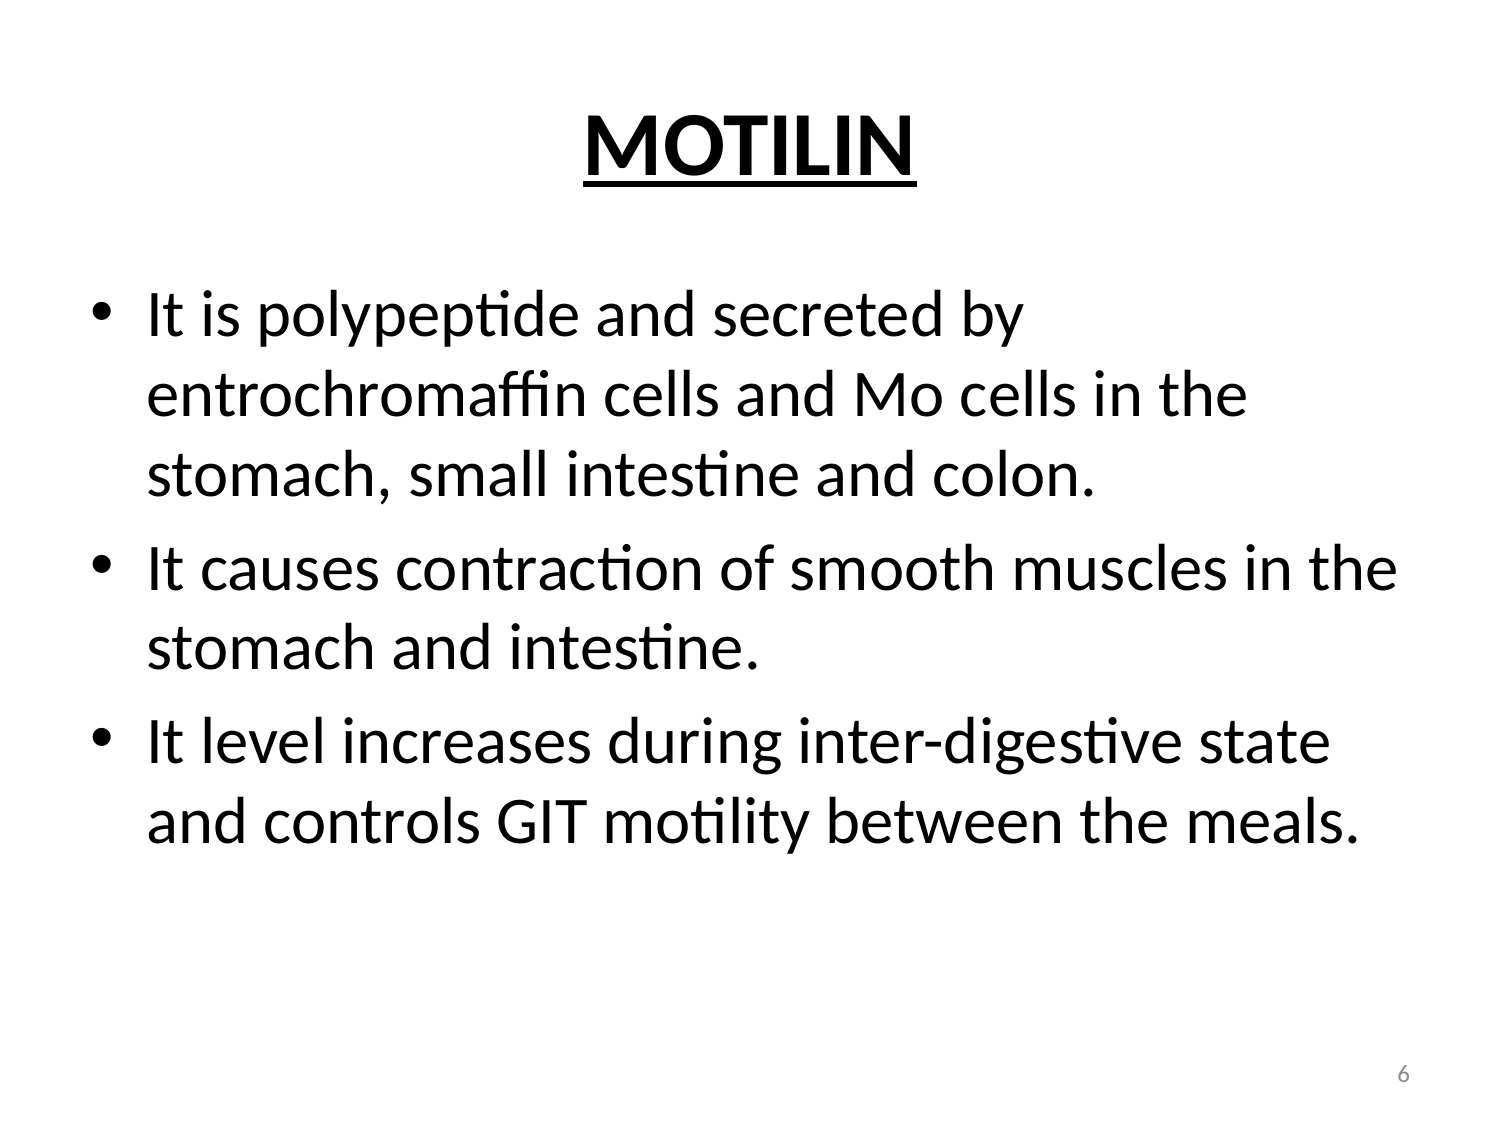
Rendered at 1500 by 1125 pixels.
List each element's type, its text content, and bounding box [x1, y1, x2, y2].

list It is polypeptide and secreted by entrochromaffin cells and Mo cells in the stomach, small intestine and colon. It causes contraction of smooth muscles in the stomach and intestine. It level increases during inter-digestive state and controls GIT motility between the meals. [75, 262, 1425, 1005]
slide_number 6 [1074, 1042, 1425, 1103]
title MOTILIN [75, 45, 1425, 233]
